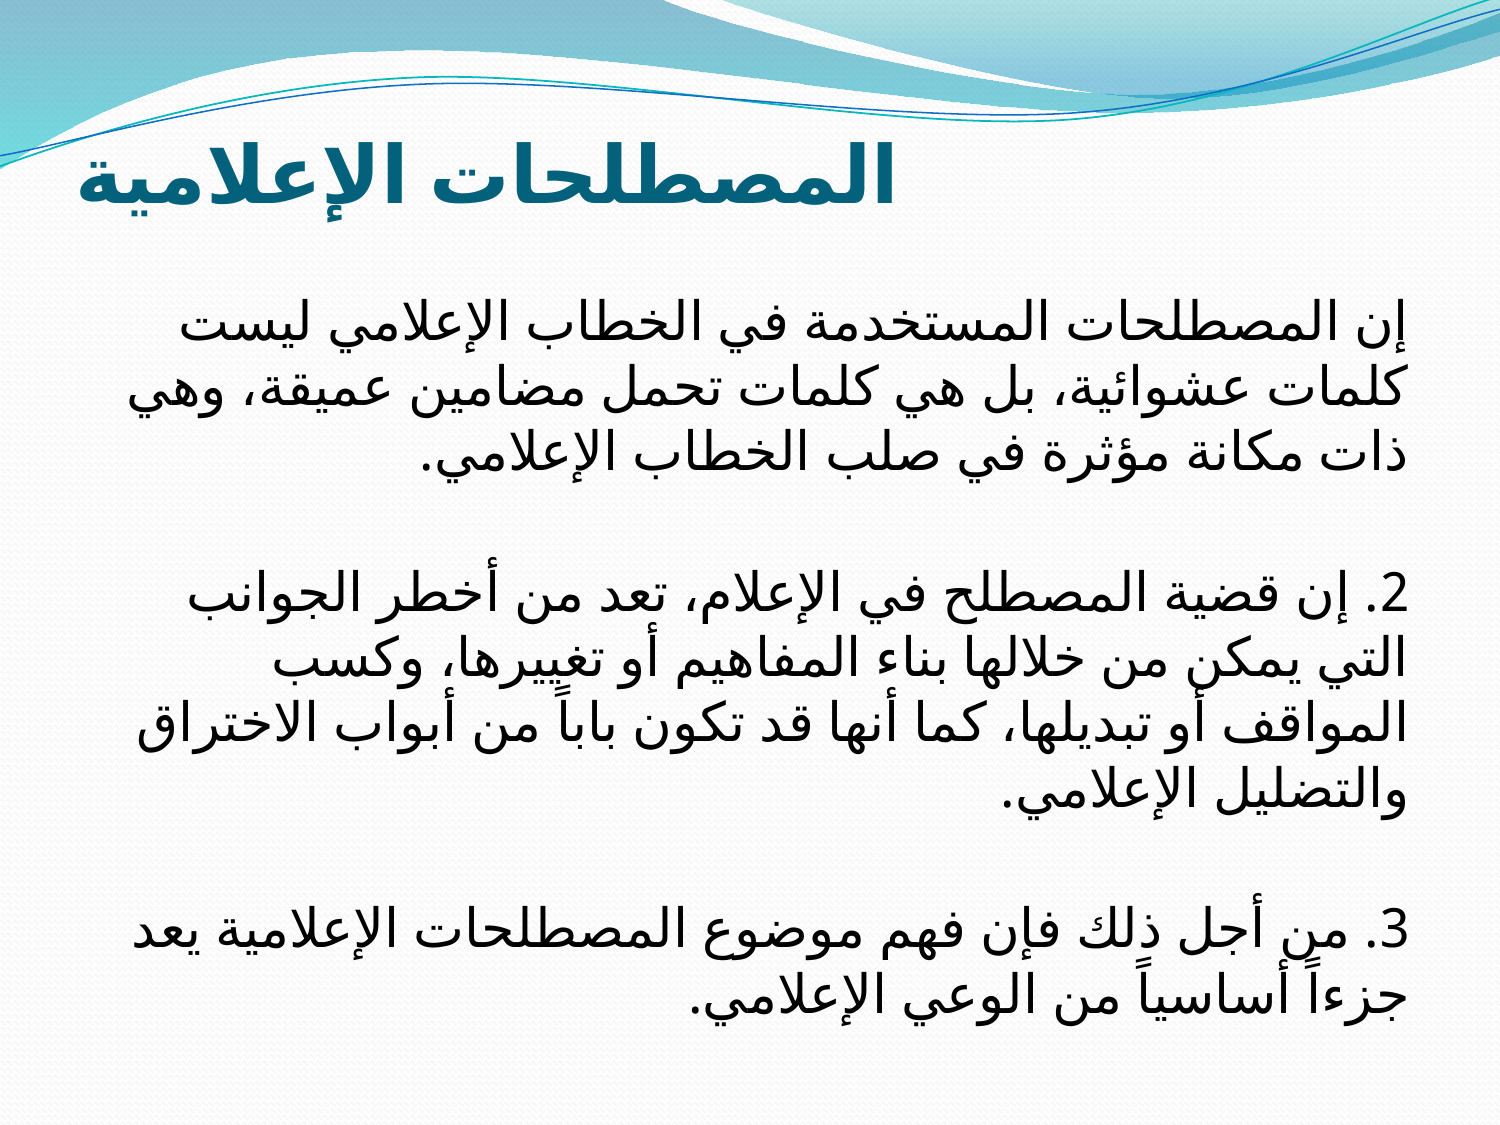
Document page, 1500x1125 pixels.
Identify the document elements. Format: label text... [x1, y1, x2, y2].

title المصطلحات الإعلامية [75, 115, 1425, 220]
list إن المصطلحات المستخدمة في الخطاب الإعلامي ليست كلمات عشوائية، بل هي كلمات تحمل مضامين عميقة، وهي ذات مكانة مؤثرة في صلب الخطاب الإعلامي. 2. إن قضية المصطلح في الإعلام، تعد من أخطر الجوانب التي يمكن من خلالها بناء المفاهيم أو تغييرها، وكسب المواقف أو تبديلها، كما أنها قد تكون باباً من أبواب الاختراق والتضليل الإعلامي. 3. من أجل ذلك فإن فهم موضوع المصطلحات الإعلامية يعد جزءاً أساسياً من الوعي الإعلامي. [75, 278, 1425, 1038]
